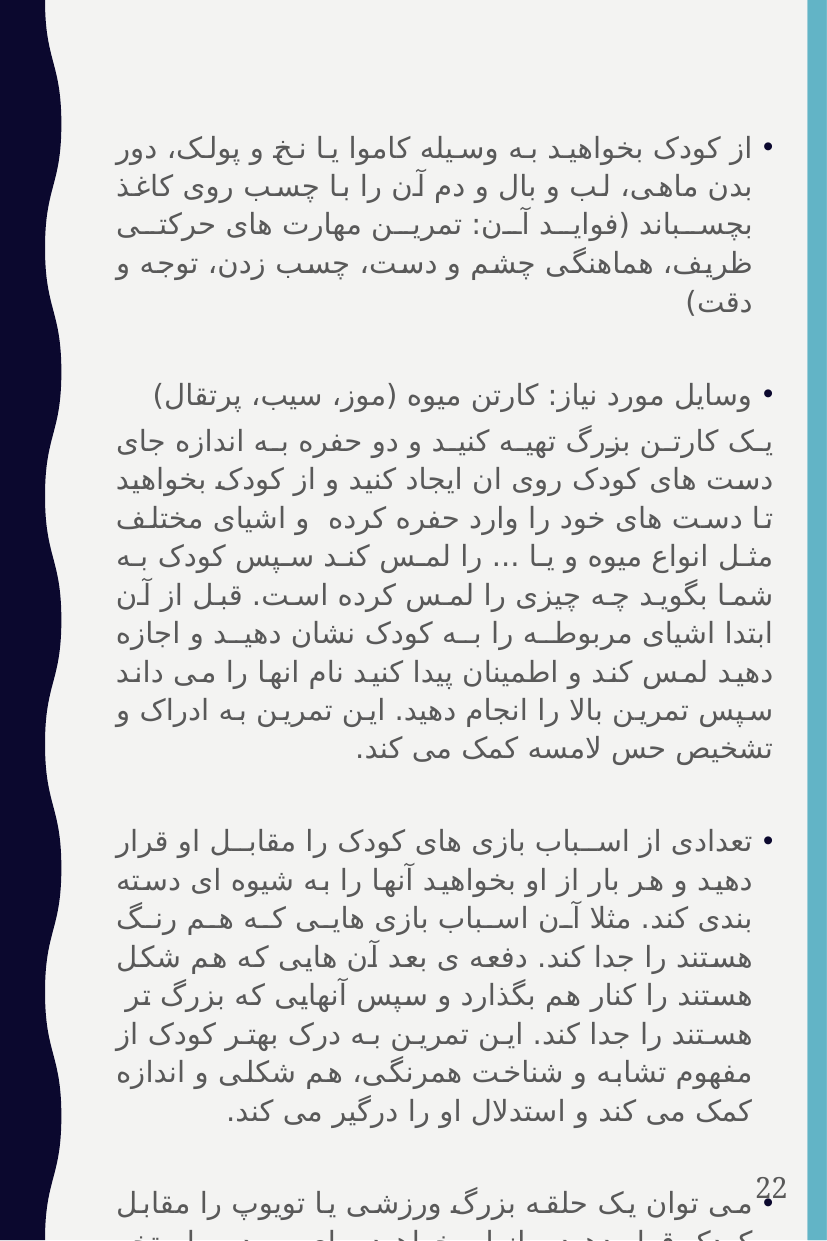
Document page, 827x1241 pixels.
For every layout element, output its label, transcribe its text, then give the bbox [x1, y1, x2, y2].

list از کودک بخواهید به وسیله کاموا یا نخ و پولک، دور بدن ماهی، لب و بال و دم آن را با چسب روی کاغذ بچسباند (فواید آن: تمرین مهارت های حرکتی ظریف، هماهنگی چشم و دست، چسب زدن، توجه و دقت) وسایل مورد نیاز: کارتن میوه (موز، سیب، پرتقال) یک کارتن بزرگ تهیه کنید و دو حفره به اندازه جای دست های کودک روی ان ایجاد کنید و از کودک بخواهید تا دست های خود را وارد حفره کرده و اشیای مختلف مثل انواع میوه و یا ... را لمس کند سپس کودک به شما بگوید چه چیزی را لمس کرده است. قبل از آن ابتدا اشیای مربوطه را به کودک نشان دهید و اجازه دهید لمس کند و اطمینان پیدا کنید نام انها را می داند سپس تمرین بالا را انجام دهید. این تمرین به ادراک و تشخیص حس لامسه کمک می کند. تعدادی از اسباب بازی های کودک را مقابل او قرار دهید و هر بار از او بخواهید آنها را به شیوه ای دسته بندی کند. مثلا آن اسباب بازی هایی که هم رنگ هستند را جدا کند. دفعه ی بعد آن هایی که هم شکل هستند را کنار هم بگذارد و سپس آنهایی که بزرگ تر هستند را جدا کند. این تمرین به درک بهتر کودک از مفهوم تشابه و شناخت همرنگی، هم شکلی و اندازه کمک می کند و استدلال او را درگیر می کند. می توان یک حلقه بزرگ ورزشی یا تویوپ را مقابل کودک قرار دهید و از او بخواهید برای ورود به استخر توپ از درون این حلقه یا تویوپ باید شیرجه بزند و درون استخر توپ فرود آید یا اگر استخر توپ در اختیار نبود روی بالشت نرم فرود اید. این بازی به هماهنگی حرکتی و سرعت عمل کمک می کند. [100, 118, 789, 708]
slide_number 22 [725, 1157, 803, 1217]
